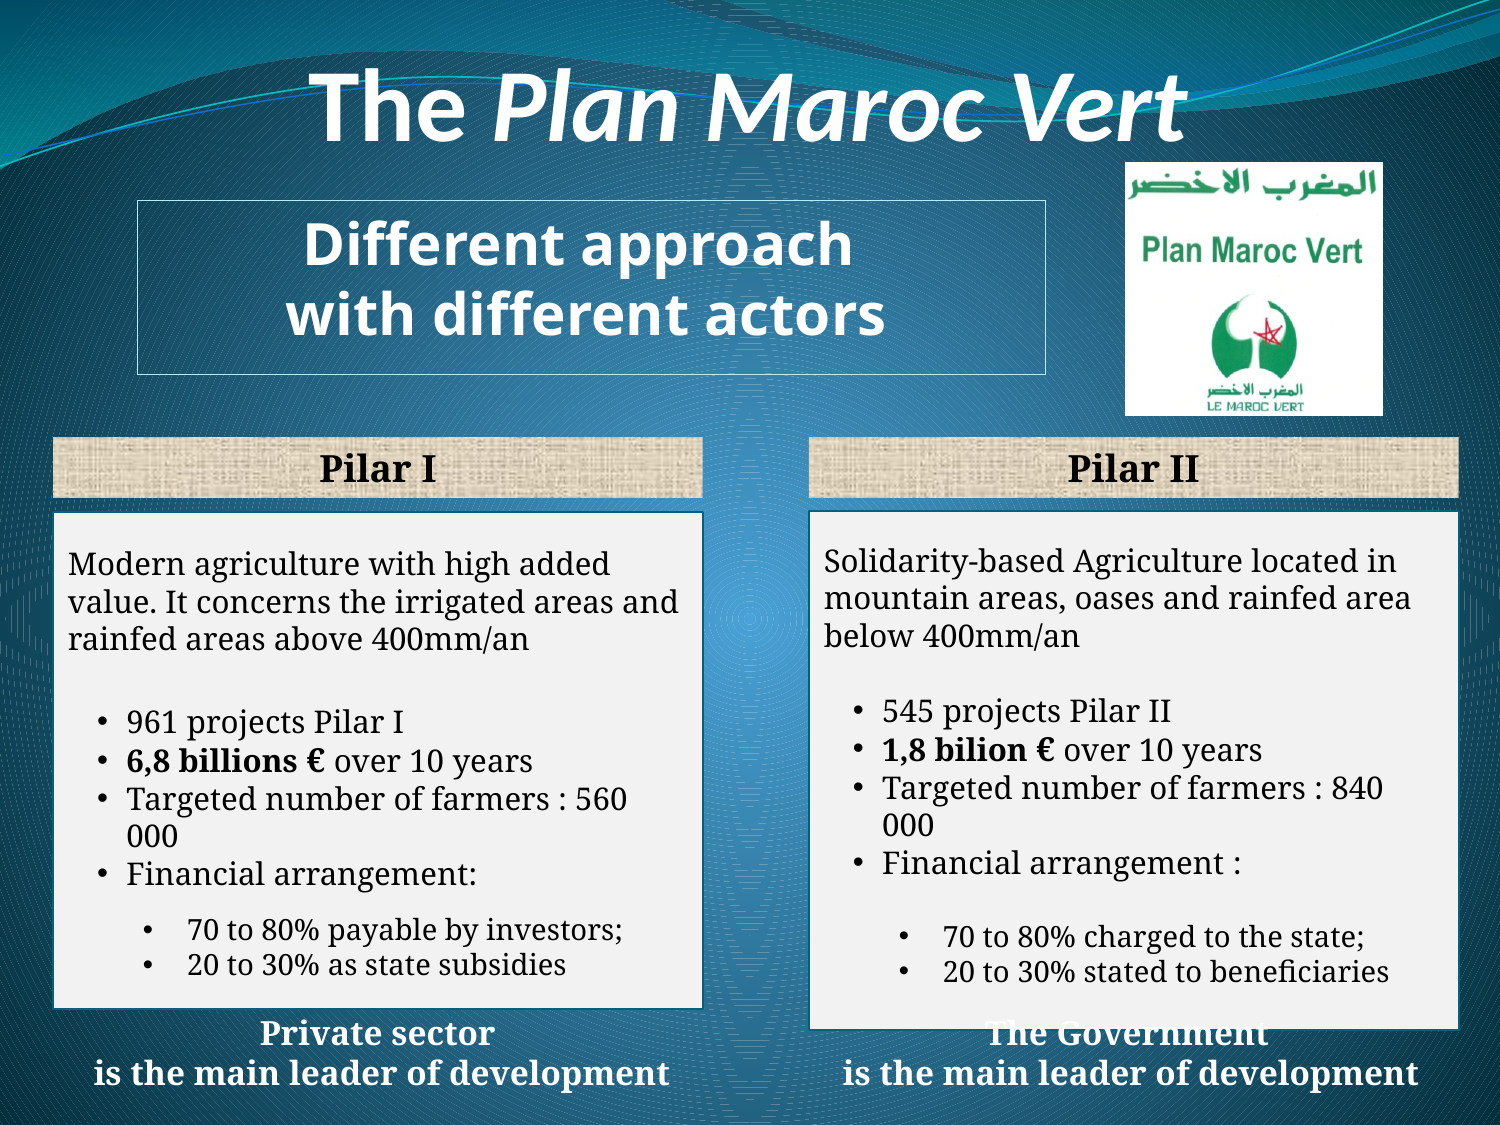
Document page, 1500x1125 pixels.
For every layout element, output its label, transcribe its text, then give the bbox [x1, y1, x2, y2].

text_box Pilar I [53, 437, 703, 498]
text_box Solidarity-based Agriculture located in mountain areas, oases and rainfed area below 400mm/an 545 projects Pilar II 1,8 bilion € over 10 years Targeted number of farmers : 840 000 Financial arrangement : 70 to 80% charged to the state; 20 to 30% stated to beneficiaries [808, 511, 1459, 1031]
picture [1124, 162, 1383, 416]
text_box Pilar II [808, 437, 1459, 498]
text_box The Government is the main leader of development [806, 1004, 1457, 1100]
text_box Private sector is the main leader of development [53, 1004, 703, 1100]
title The Plan Maroc Vert [37, 37, 1463, 163]
text_box Different approach with different actors [137, 200, 1046, 375]
text_box Modern agriculture with high added value. It concerns the irrigated areas and rainfed areas above 400mm/an 961 projects Pilar I 6,8 billions € over 10 years Targeted number of farmers : 560 000 Financial arrangement: 70 to 80% payable by investors; 20 to 30% as state subsidies [53, 512, 703, 1004]
